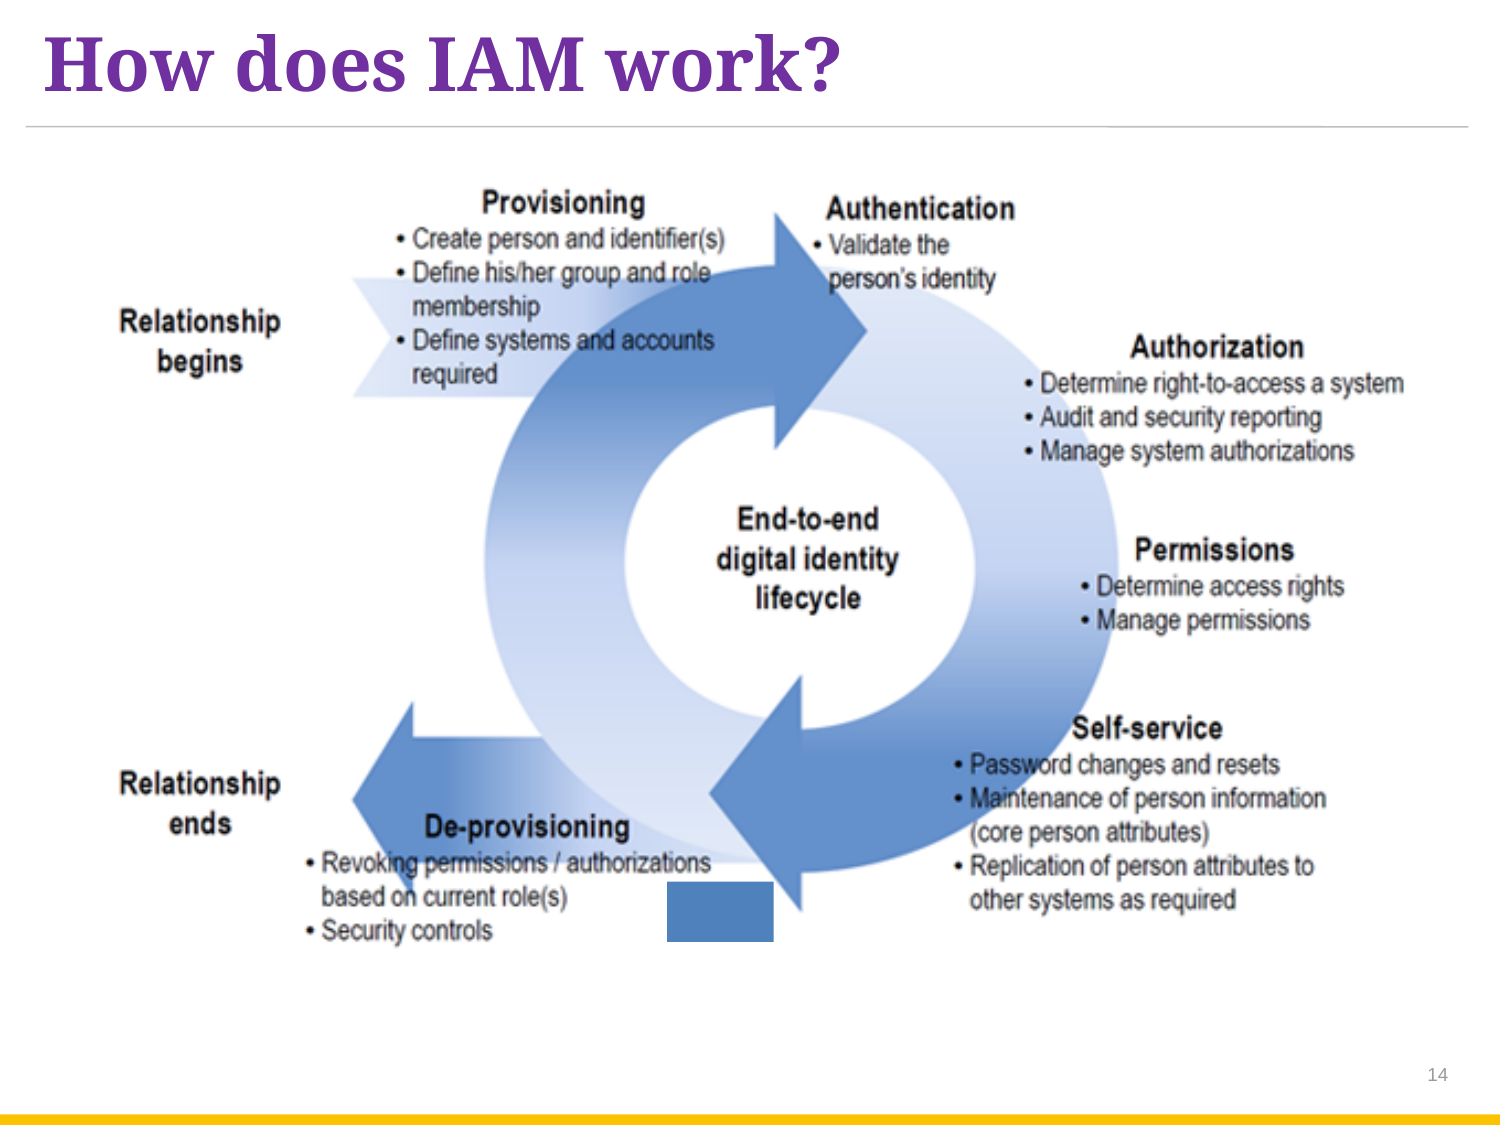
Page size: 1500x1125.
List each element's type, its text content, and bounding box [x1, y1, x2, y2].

picture [100, 177, 1424, 962]
text_box How does IAM work? [28, 23, 1469, 99]
